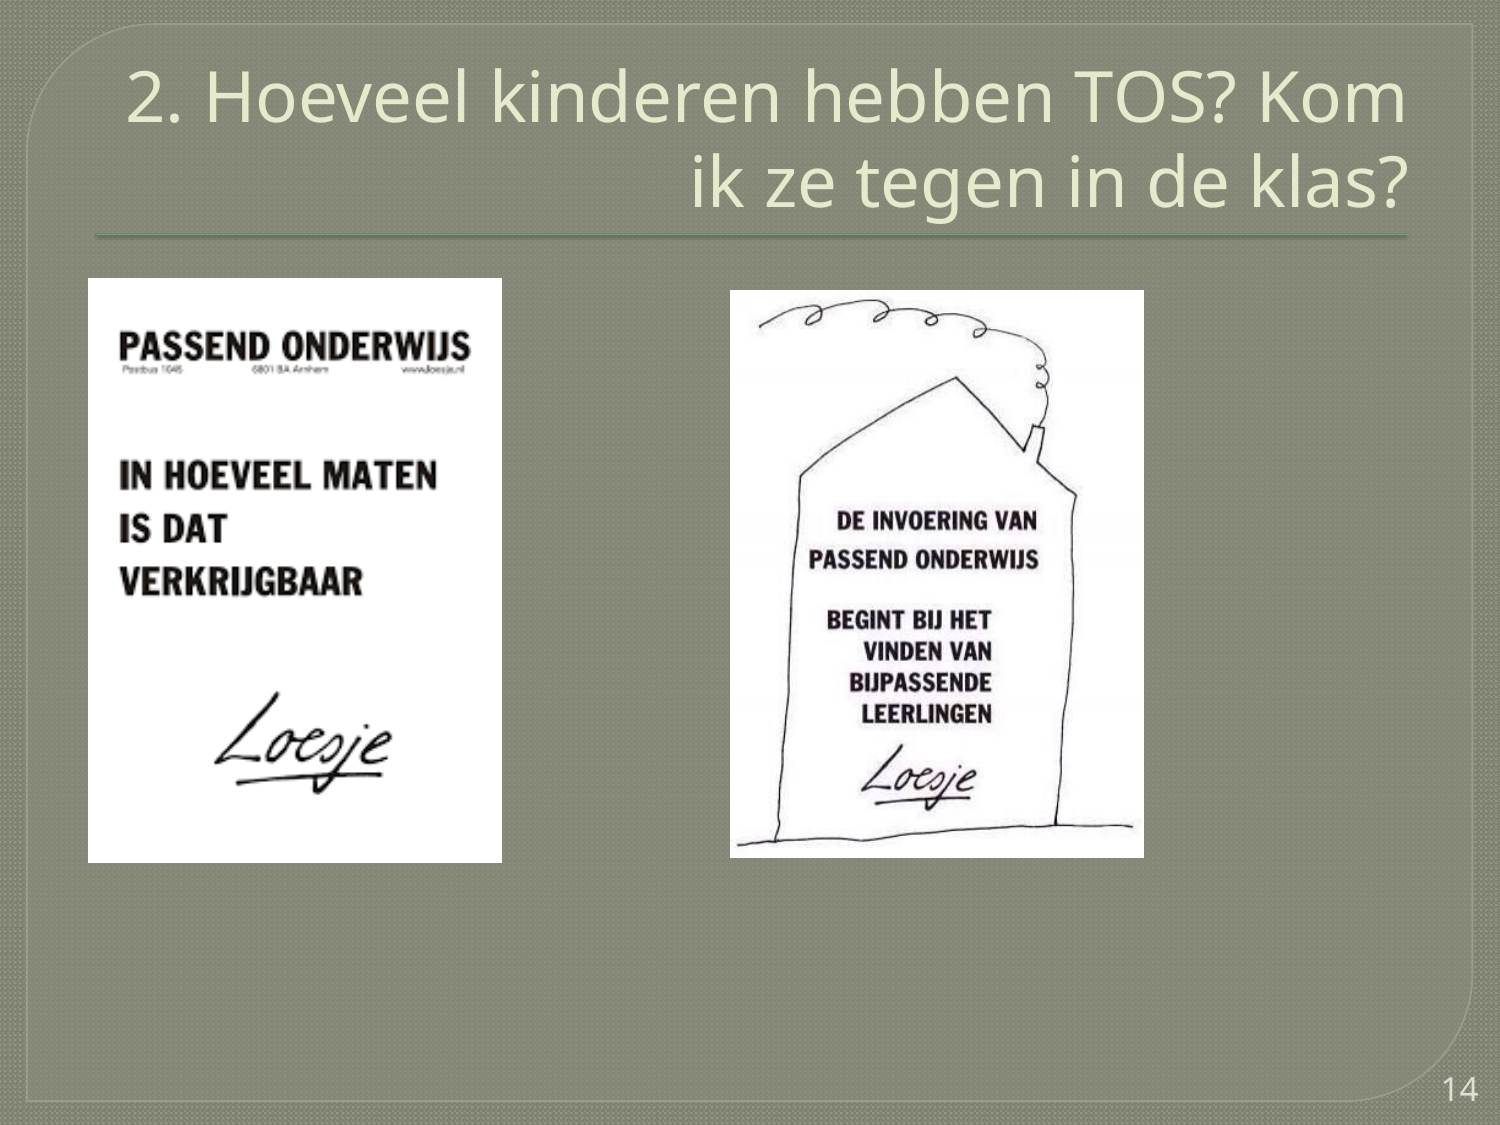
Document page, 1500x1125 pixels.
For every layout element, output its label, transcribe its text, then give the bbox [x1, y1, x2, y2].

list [88, 278, 503, 864]
title 2. Hoeveel kinderen hebben TOS? Kom ik ze tegen in de klas? [75, 41, 1425, 230]
slide_number 14 [1417, 1068, 1494, 1114]
picture [730, 290, 1145, 858]
